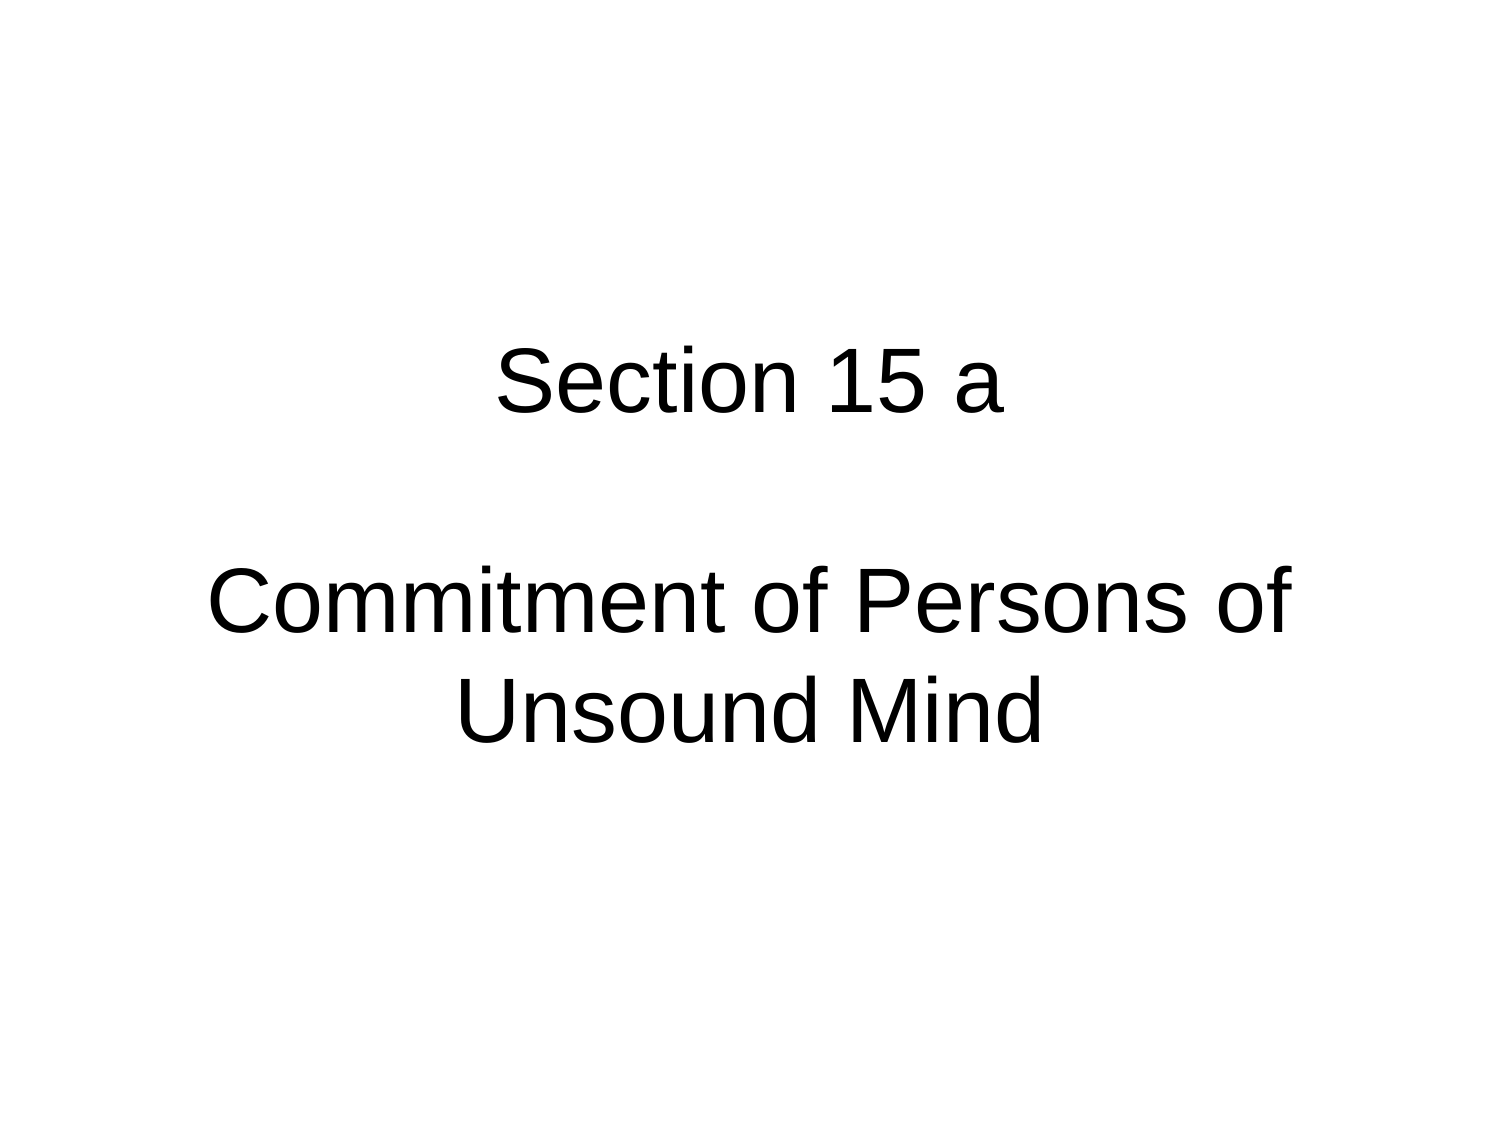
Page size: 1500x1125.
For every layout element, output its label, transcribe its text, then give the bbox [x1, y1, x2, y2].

title Section 15 a Commitment of Persons of Unsound Mind [74, 44, 1426, 1038]
